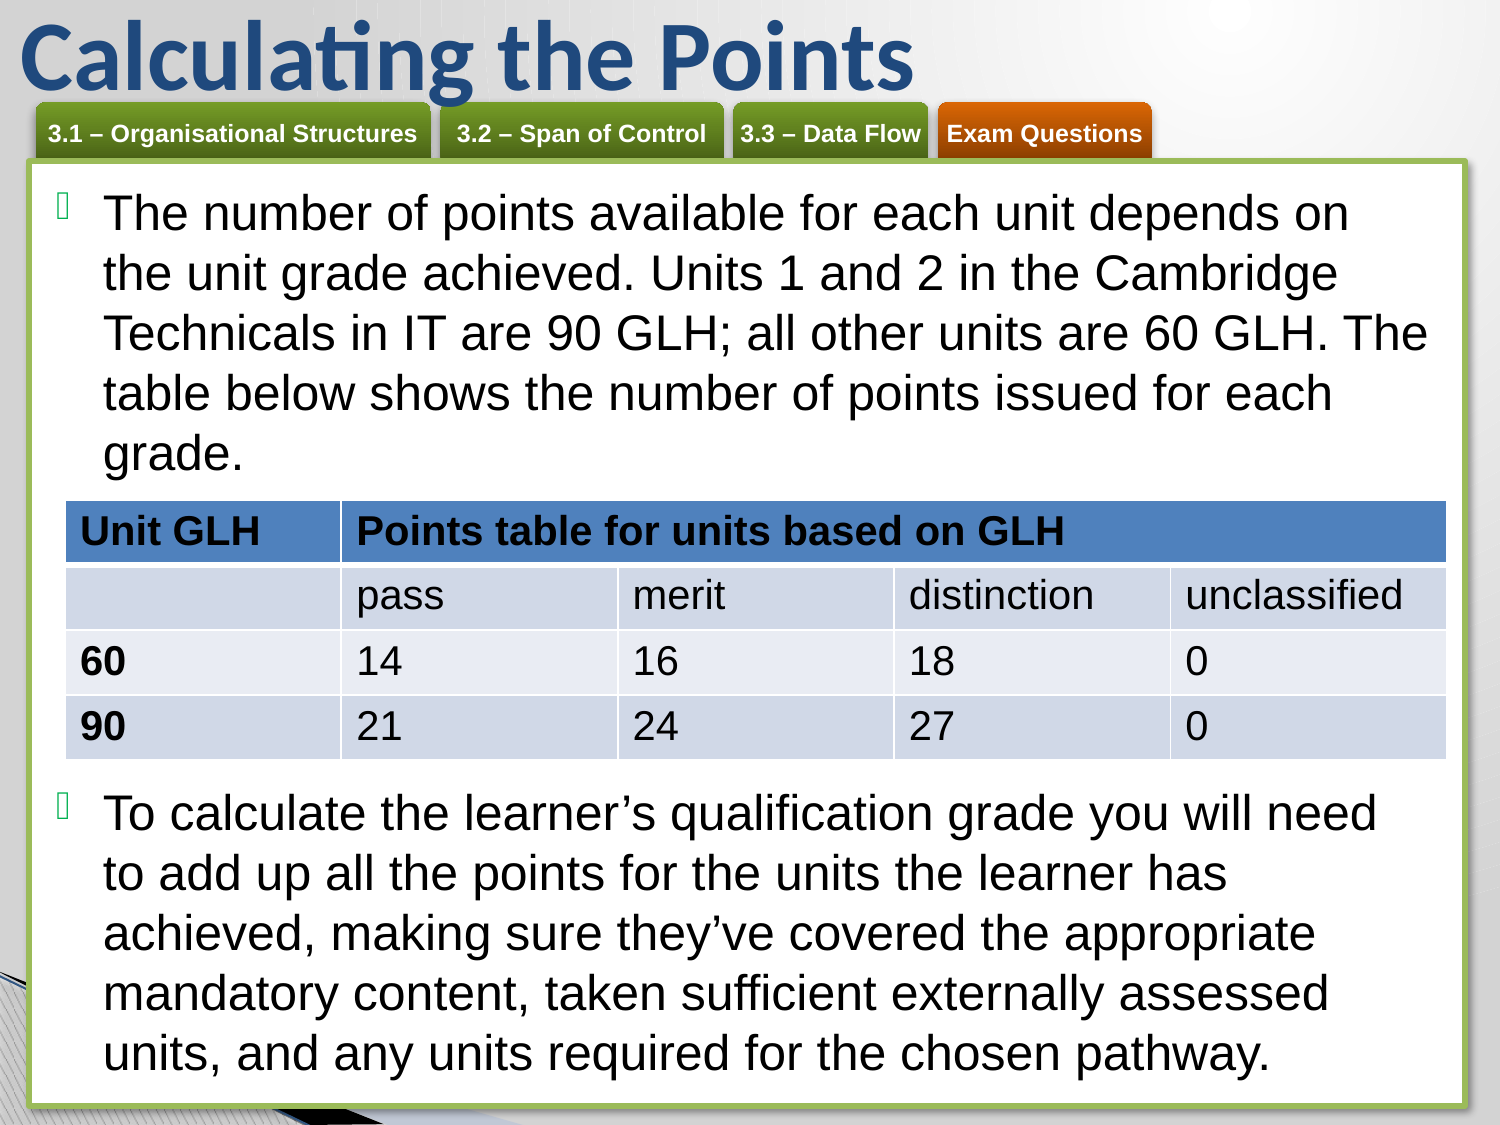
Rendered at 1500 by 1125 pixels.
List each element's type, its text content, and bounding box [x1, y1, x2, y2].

table_cell 18 [895, 631, 1170, 694]
table_cell 16 [619, 631, 893, 694]
table_cell 60 [66, 631, 340, 694]
text_box e [551, 0, 603, 5]
table_cell 21 [342, 696, 617, 759]
table_cell [66, 568, 340, 629]
table_cell unclassified [1171, 568, 1446, 629]
table_cell 14 [342, 631, 617, 694]
picture [281, 1114, 303, 1125]
table_header Unit GLH [66, 501, 340, 562]
table_cell 0 [1171, 696, 1446, 759]
table_cell merit [619, 568, 893, 629]
table_cell pass [342, 568, 617, 629]
table_cell 27 [895, 696, 1170, 759]
title Calculating the Points [5, 0, 1270, 102]
table_cell distinction [895, 568, 1170, 629]
table_cell 0 [1171, 631, 1446, 694]
text_box The number of points available for each unit depends on the unit grade achieved. Units 1 and 2 in the Cambridge Technicals in IT are 90 GLH; all other units are 60 GLH. The table below shows the number of points issued for each grade. To calculate the learner’s qualification grade you will need to add up all the points for the units the learner has achieved, making sure they’ve covered the appropriate mandatory content, taken sufficient externally assessed units, and any units required for the chosen pathway. [41, 172, 1447, 1088]
table_cell 24 [619, 696, 893, 759]
table_header Points table for units based on GLH [342, 501, 1446, 562]
table_cell 90 [66, 696, 340, 759]
